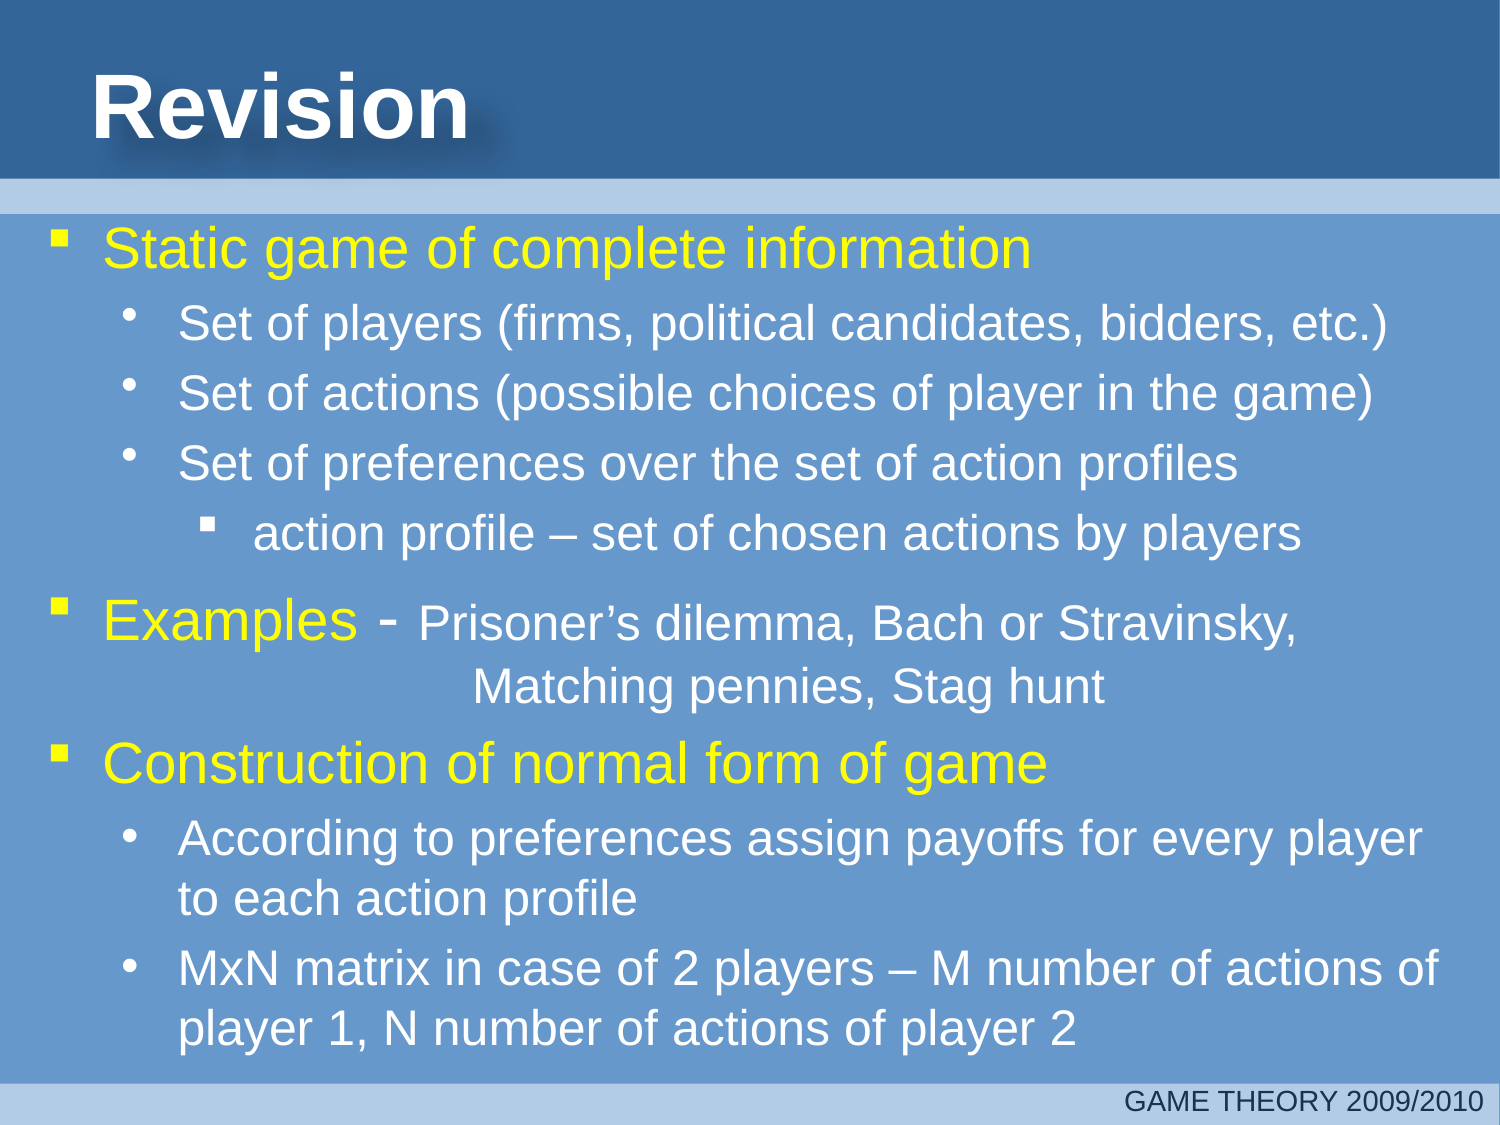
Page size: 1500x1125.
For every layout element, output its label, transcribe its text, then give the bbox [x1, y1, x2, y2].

text_box Static game of complete information Set of players (firms, political candidates, bidders, etc.) Set of actions (possible choices of player in the game) Set of preferences over the set of action profiles action profile – set of chosen actions by players Examples - Prisoner’s dilemma, Bach or Stravinsky, Matching pennies, Stag hunt Construction of normal form of game According to preferences assign payoffs for every player to each action profile MxN matrix in case of 2 players – M number of actions of player 1, N number of actions of player 2 [31, 203, 1469, 1078]
title Revision [74, 42, 1436, 162]
text_box GAME THEORY 2009/2010 [1109, 1075, 1500, 1125]
